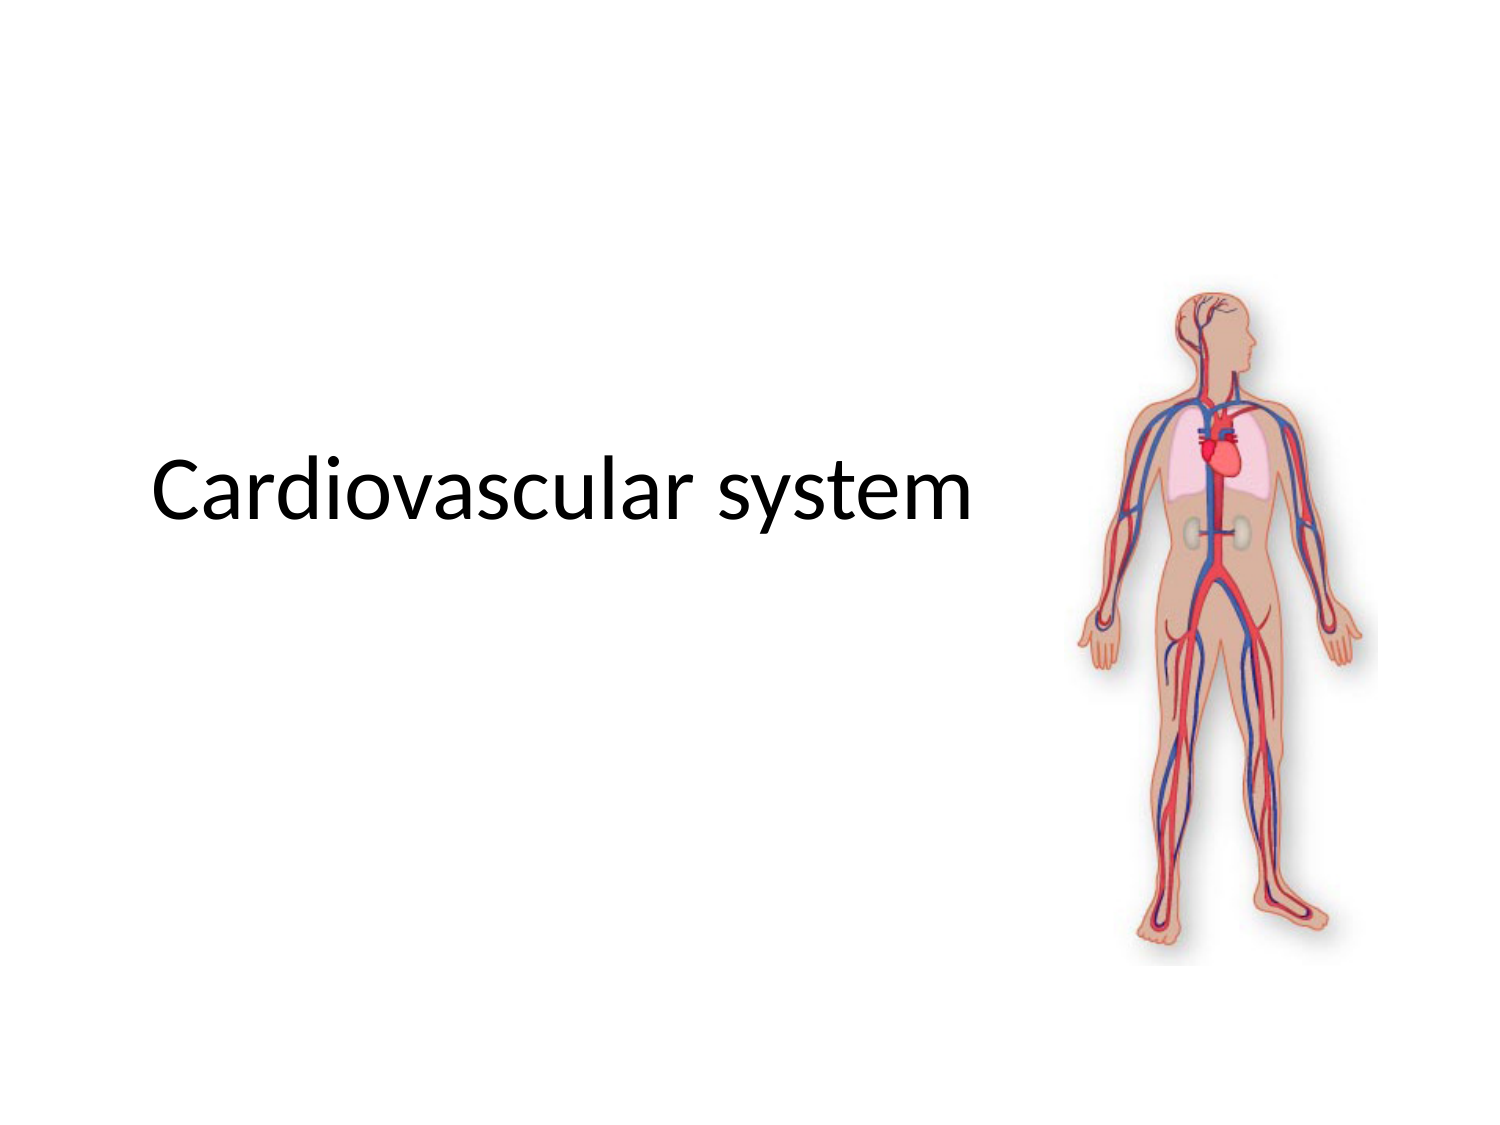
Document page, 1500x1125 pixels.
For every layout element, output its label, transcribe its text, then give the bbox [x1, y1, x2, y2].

picture [1064, 274, 1378, 966]
title Cardiovascular system [0, 362, 1059, 604]
